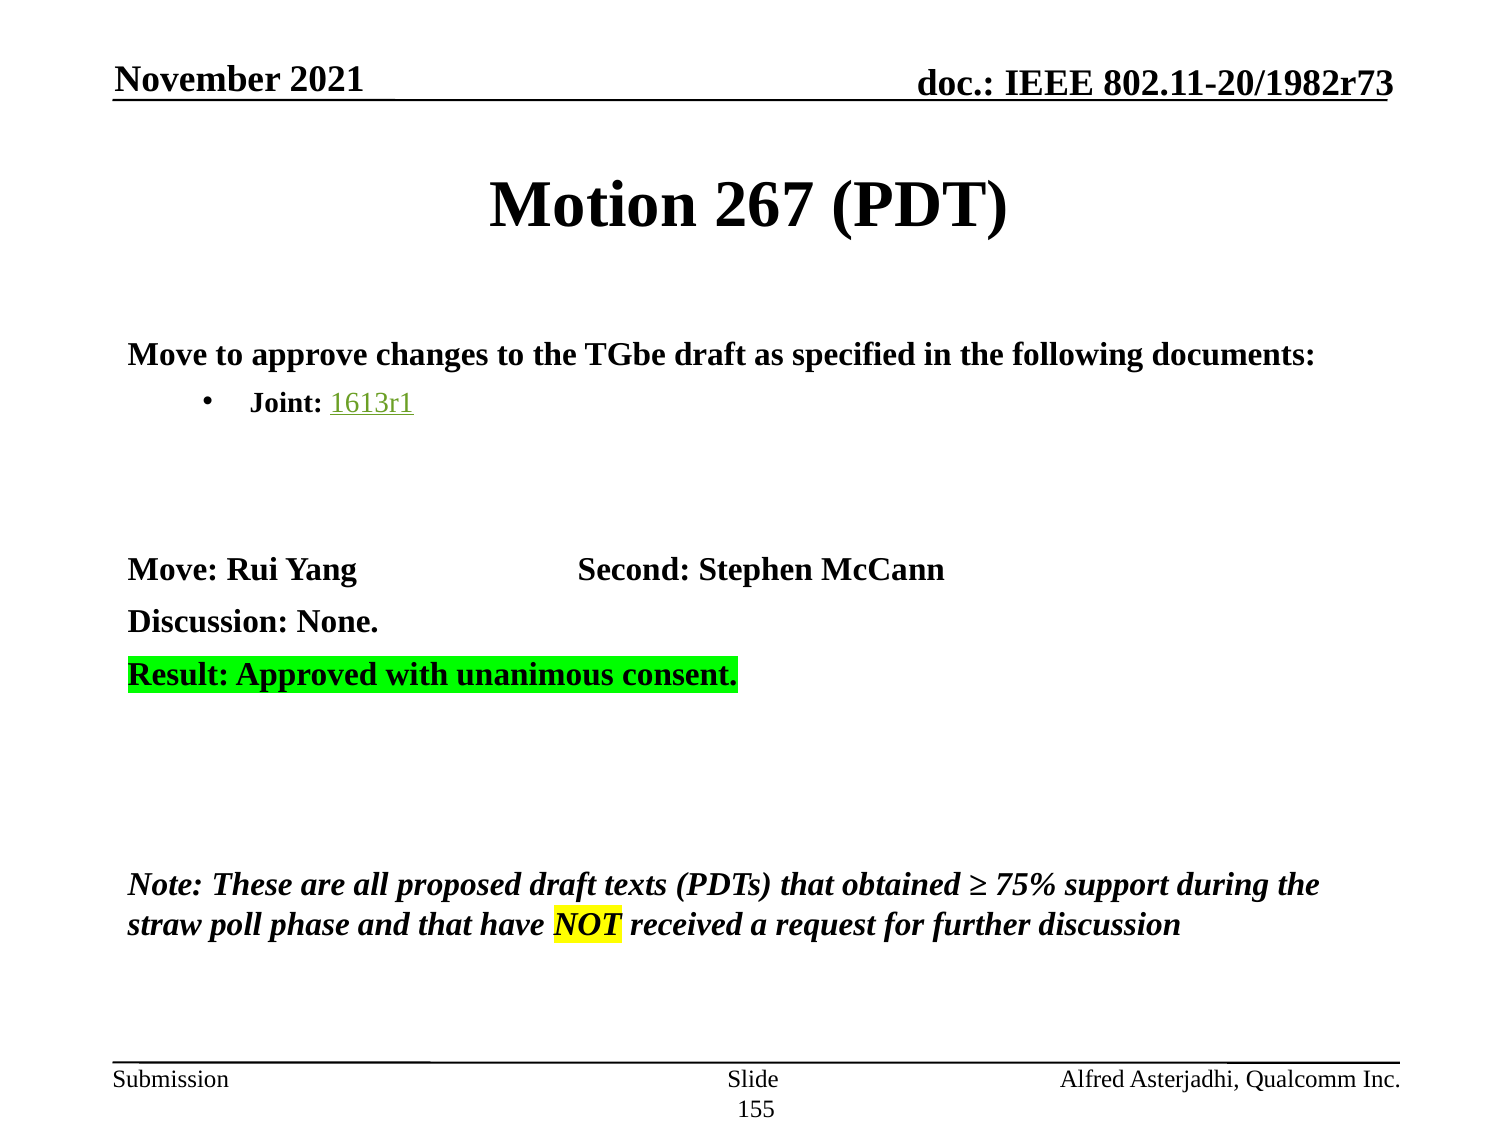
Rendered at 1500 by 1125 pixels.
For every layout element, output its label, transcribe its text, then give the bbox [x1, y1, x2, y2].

list Move to approve changes to the TGbe draft as specified in the following documents: Joint: 1613r1 Move: Rui Yang Second: Stephen McCann Discussion: None. Result: Approved with unanimous consent. Note: These are all proposed draft texts (PDTs) that obtained ≥ 75% support during the straw poll phase and that have NOT received a request for further discussion [112, 324, 1388, 1063]
title Motion 267 (PDT) [112, 112, 1388, 288]
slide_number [114, 54, 423, 100]
footer Alfred Asterjadhi, Qualcomm Inc. [878, 1061, 1402, 1093]
slide_number Slide 155 [712, 1061, 800, 1123]
